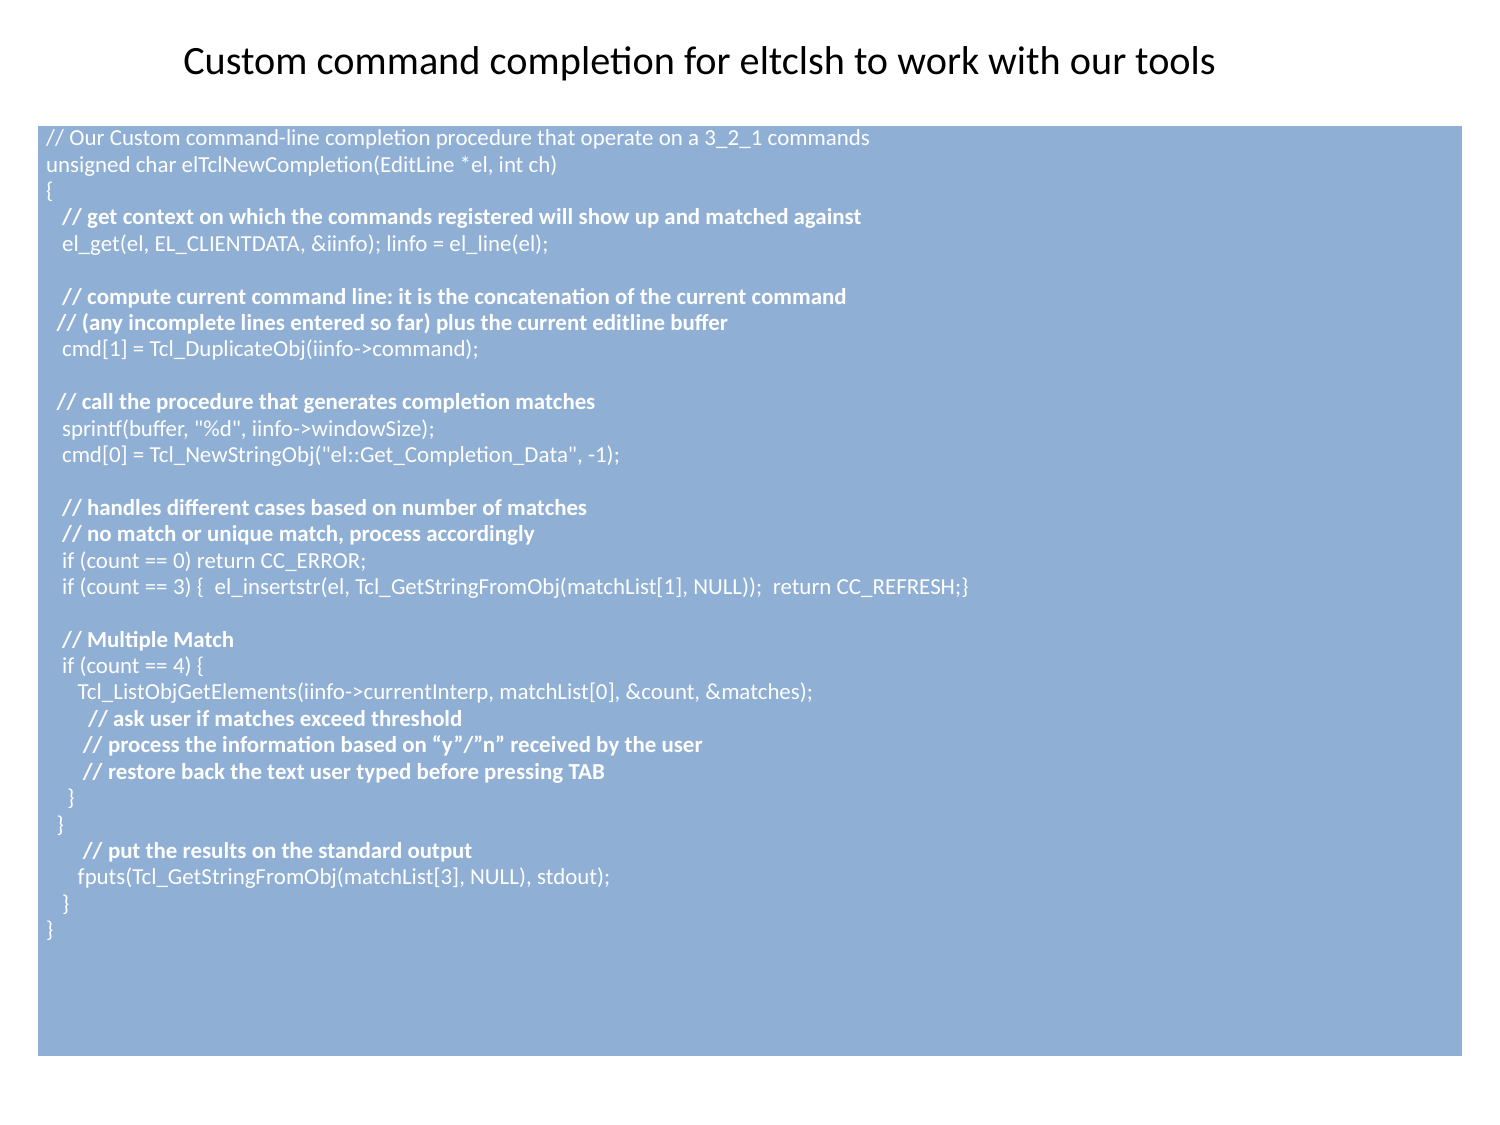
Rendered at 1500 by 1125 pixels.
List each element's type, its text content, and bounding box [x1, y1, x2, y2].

title Custom command completion for eltclsh to work with our tools [150, 4, 1250, 113]
table_header // Our Custom command-line completion procedure that operate on a 3_2_1 commands unsigned char elTclNewCompletion(EditLine *el, int ch) { // get context on which the commands registered will show up and matched against el_get(el, EL_CLIENTDATA, &iinfo); linfo = el_line(el); // compute current command line: it is the concatenation of the current command // (any incomplete lines entered so far) plus the current editline buffer cmd[1] = Tcl_DuplicateObj(iinfo->command); // call the procedure that generates completion matches sprintf(buffer, "%d", iinfo->windowSize); cmd[0] = Tcl_NewStringObj("el::Get_Completion_Data", -1); // handles different cases based on number of matches // no match or unique match, process accordingly if (count == 0) return CC_ERROR; if (count == 3) { el_insertstr(el, Tcl_GetStringFromObj(matchList[1], NULL)); return CC_REFRESH;} // Multiple Match if (count == 4) { Tcl_ListObjGetElements(iinfo->currentInterp, matchList[0], &count, &matches); // ask user if matches exceed threshold // process the information based on “y”/”n” received by the user // restore back the text user typed before pressing TAB } } // put the results on the standard output fputs(Tcl_GetStringFromObj(matchList[3], NULL), stdout); } } [38, 126, 1462, 1056]
